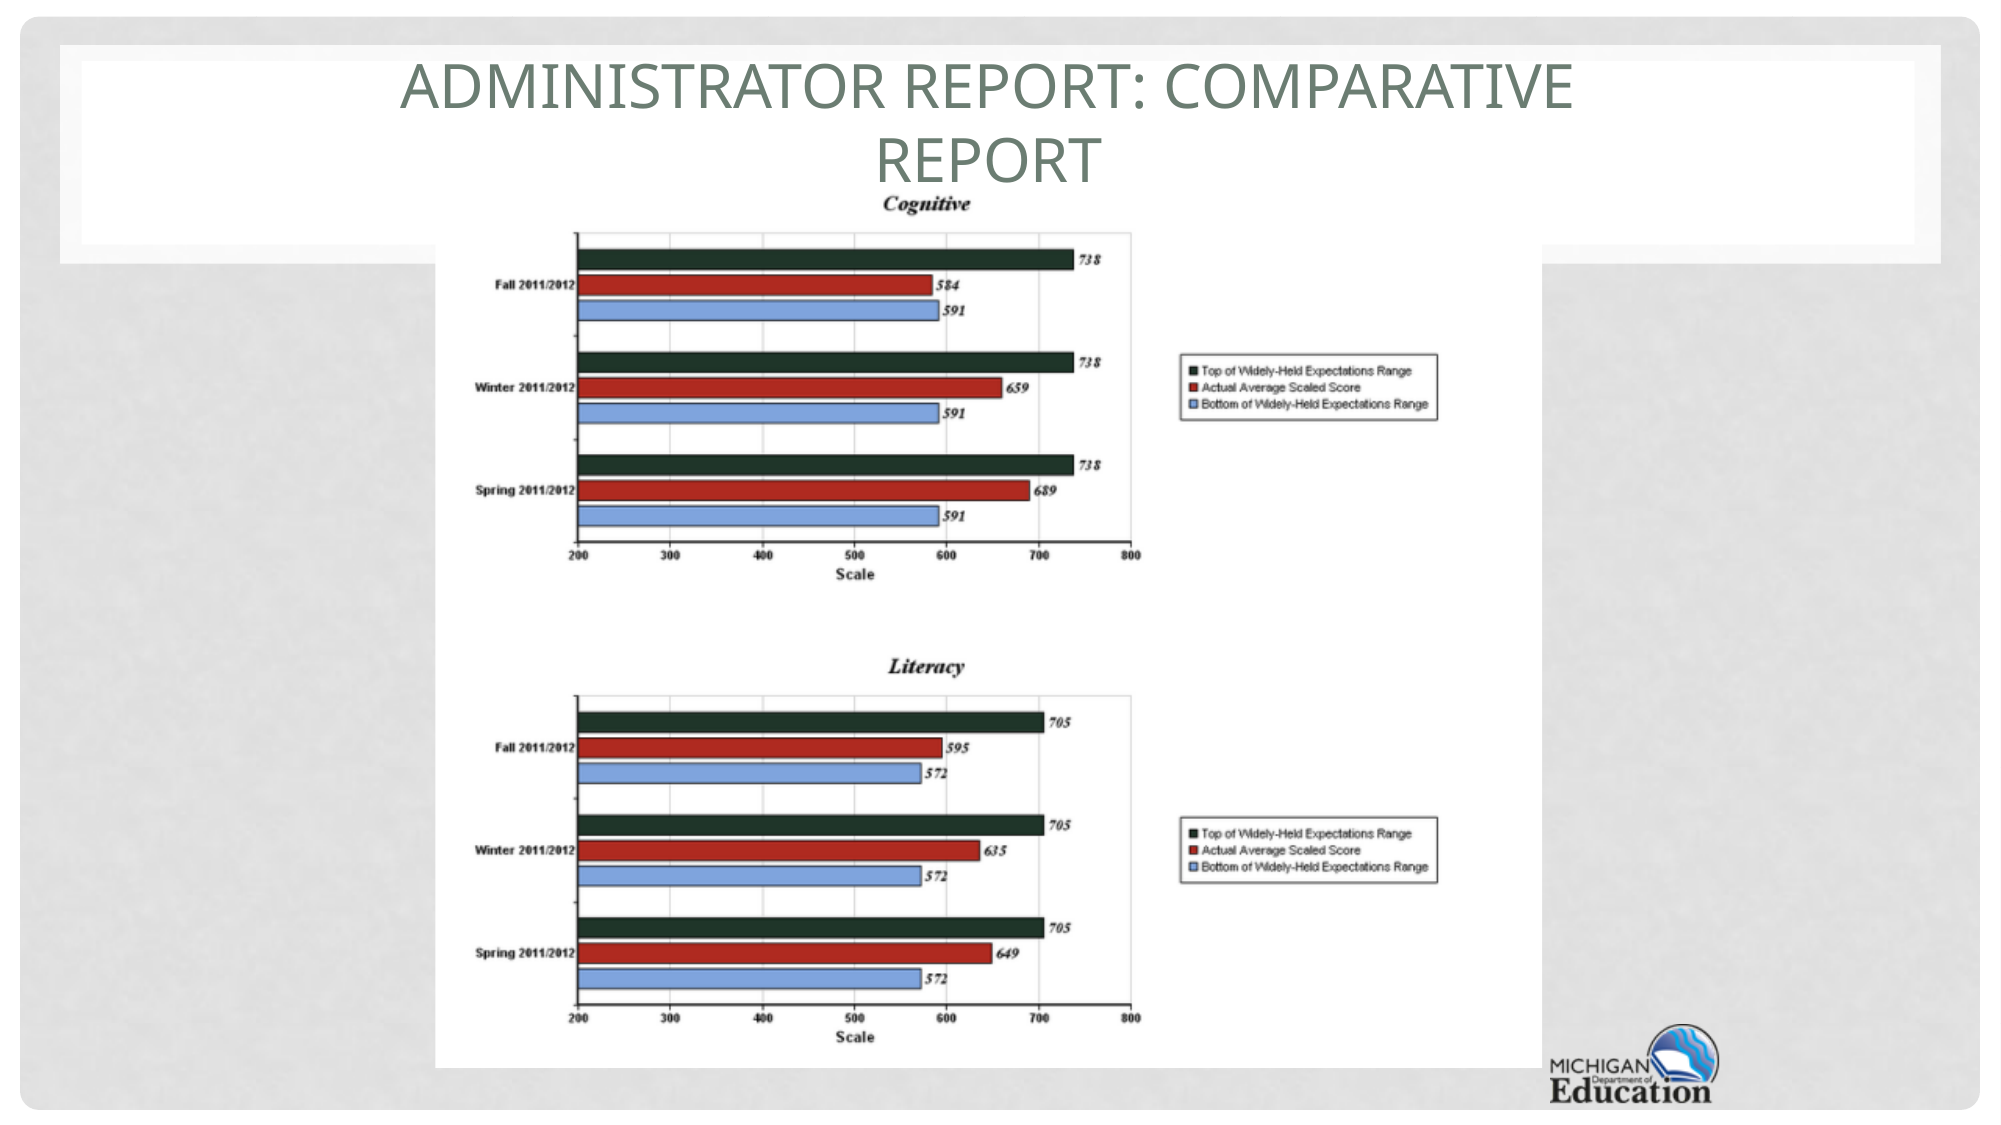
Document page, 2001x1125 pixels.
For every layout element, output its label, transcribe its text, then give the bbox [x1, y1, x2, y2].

picture [435, 137, 1543, 1068]
picture [1549, 1024, 1721, 1105]
title Administrator Report: Comparative Report [313, 39, 1664, 203]
